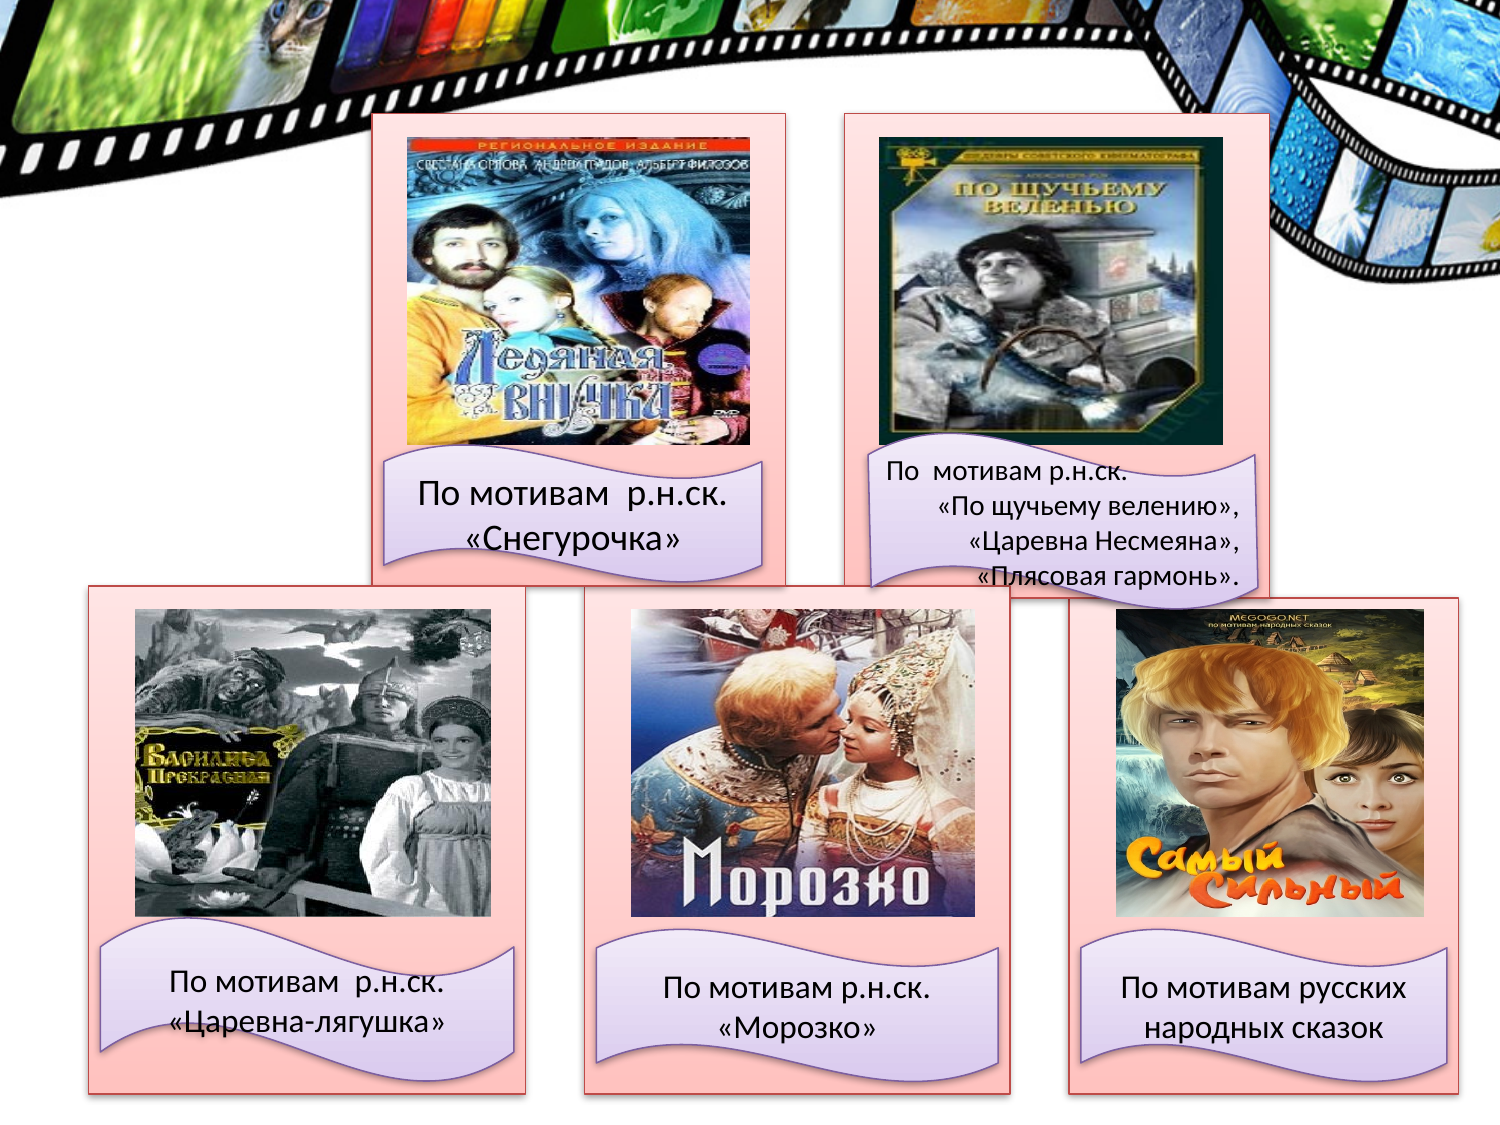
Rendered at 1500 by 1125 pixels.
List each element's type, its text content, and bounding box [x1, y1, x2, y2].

text_box [584, 585, 1011, 1095]
text_box По мотивам р.н.ск. «Царевна-лягушка» [99, 925, 515, 1082]
text_box По мотивам р.н.ск. «Морозко» [595, 928, 999, 1083]
picture [0, 0, 1500, 1125]
text_box По мотивам р.н.ск. «По щучьему велению», «Царевна Несмеяна», «Плясовая гармонь». [867, 450, 1259, 608]
text_box По мотивам р.н.ск. «Снегурочка» [383, 452, 763, 583]
text_box [371, 113, 786, 587]
text_box [844, 113, 1270, 599]
text_box [88, 585, 526, 1095]
text_box По мотивам русских народных сказок [1080, 928, 1448, 1083]
text_box [1068, 597, 1459, 1095]
